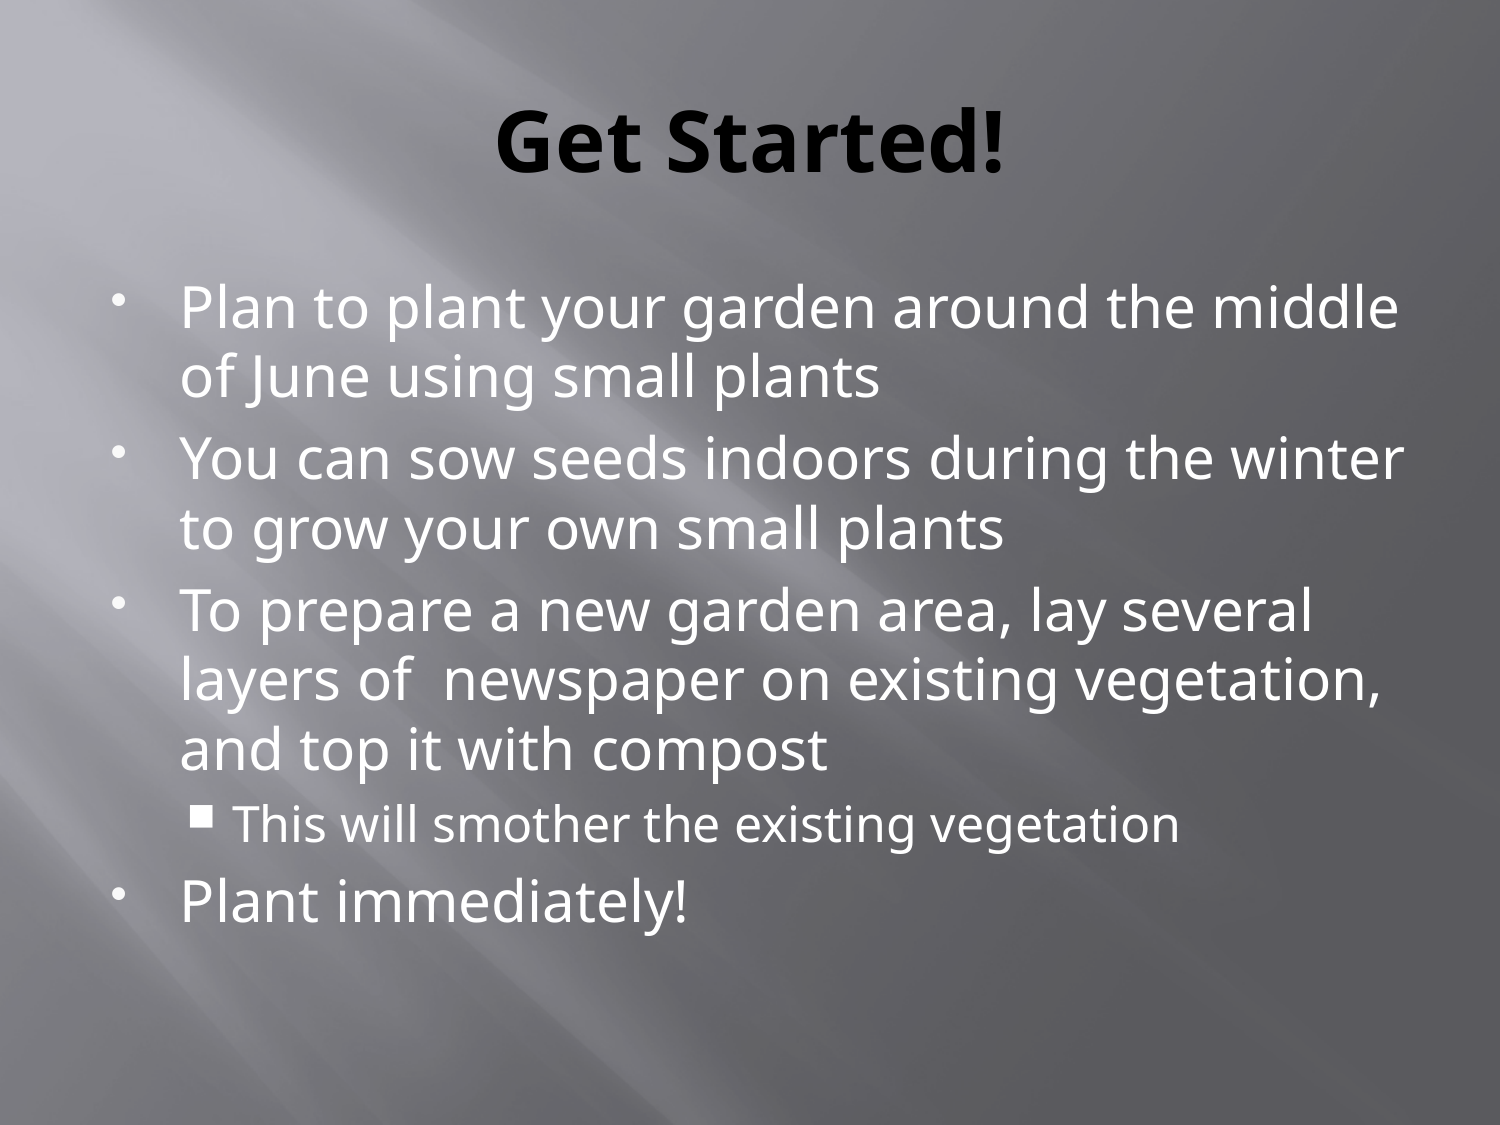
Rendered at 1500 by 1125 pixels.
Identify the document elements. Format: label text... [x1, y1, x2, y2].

title Get Started! [75, 45, 1425, 233]
list Plan to plant your garden around the middle of June using small plants You can sow seeds indoors during the winter to grow your own small plants To prepare a new garden area, lay several layers of newspaper on existing vegetation, and top it with compost This will smother the existing vegetation Plant immediately! [75, 262, 1425, 1035]
